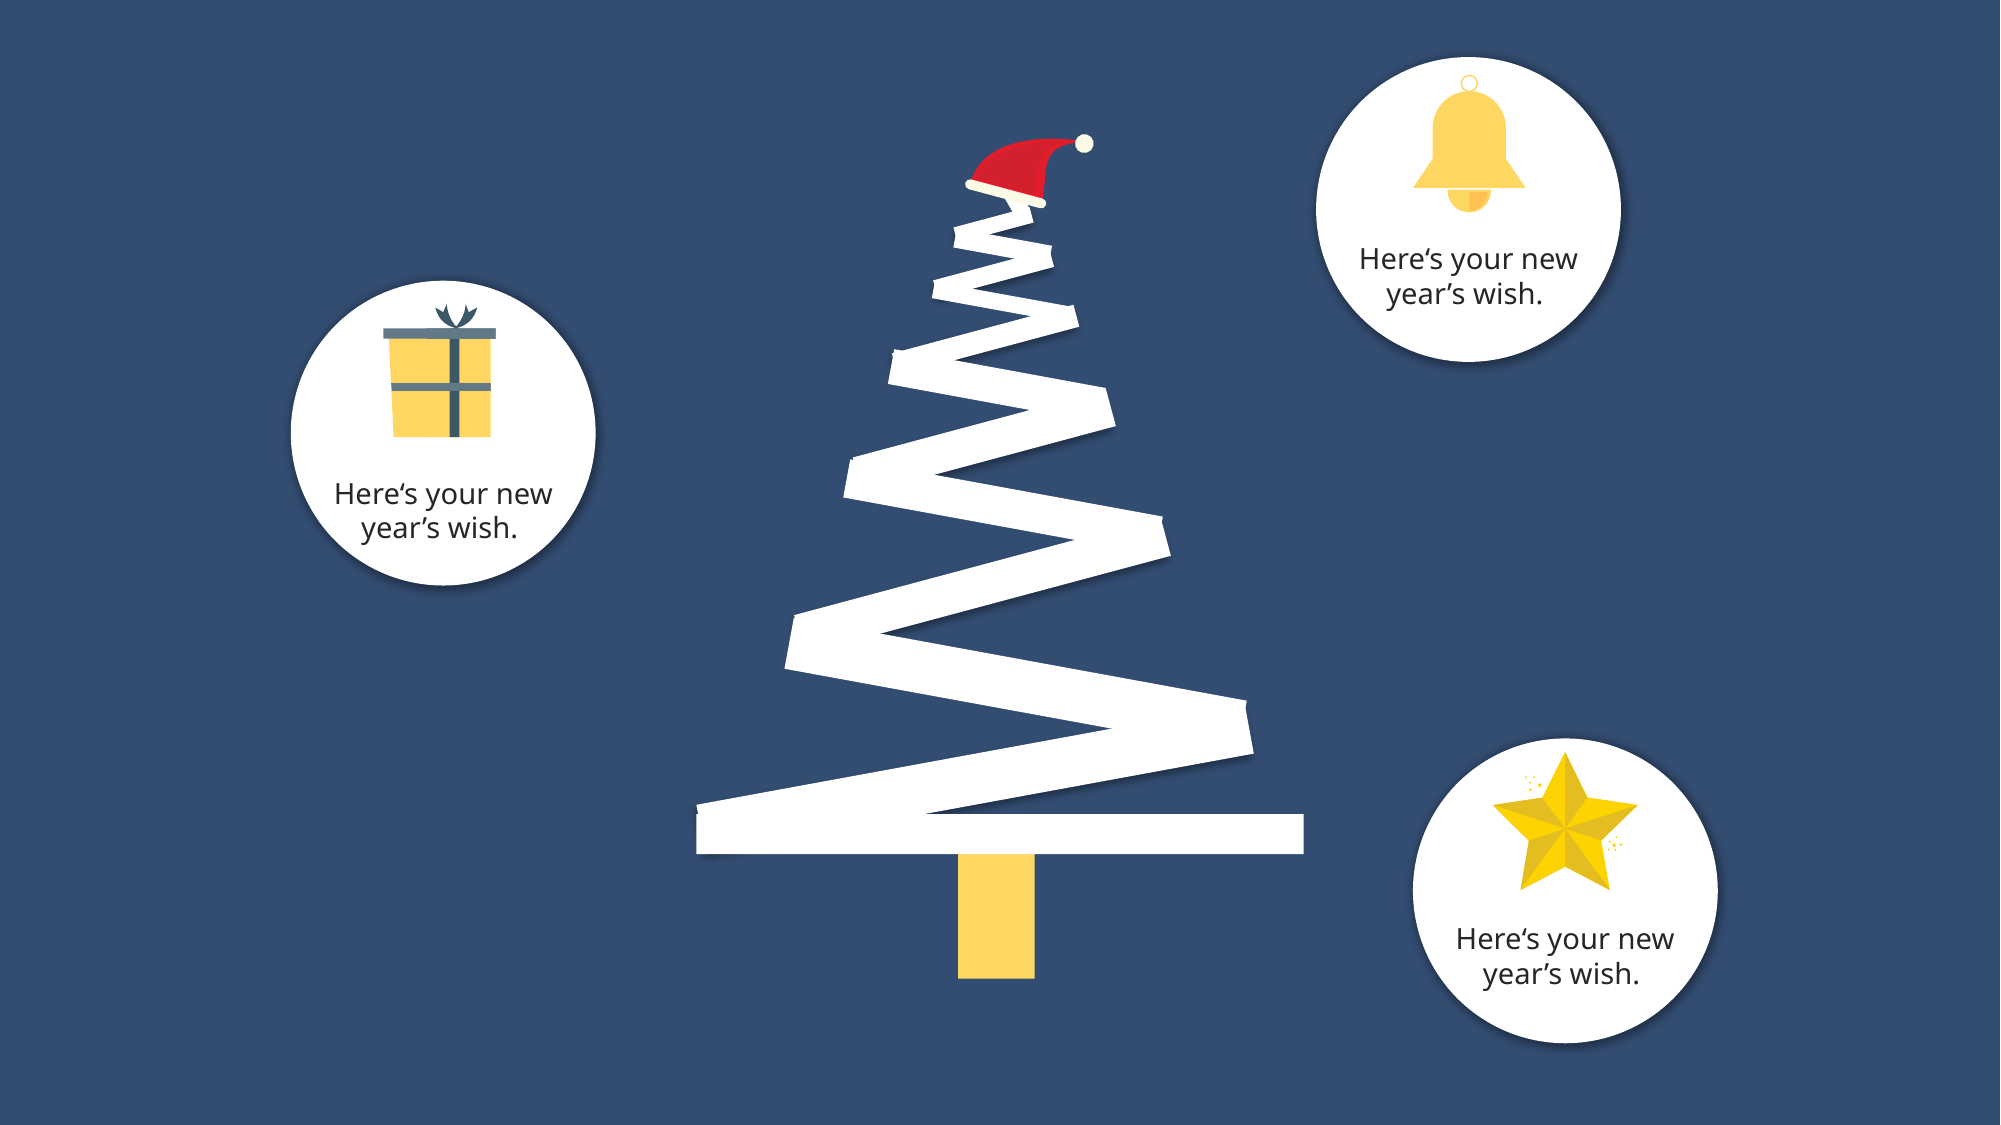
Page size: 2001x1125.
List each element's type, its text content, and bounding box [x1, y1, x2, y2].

text_box Here‘s your new year’s wish. [1305, 233, 1632, 318]
text_box Here‘s your new year’s wish. [1401, 913, 1729, 998]
text_box [289, 279, 597, 467]
text_box Here‘s your new year’s wish. [280, 467, 607, 553]
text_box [696, 120, 1304, 979]
text_box [1360, 318, 1578, 363]
text_box [1315, 56, 1622, 233]
text_box [1411, 756, 1719, 913]
text_box [1455, 998, 1676, 1045]
text_box [0, 0, 2000, 1125]
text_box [1492, 751, 1639, 890]
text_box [1412, 74, 1526, 213]
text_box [383, 303, 496, 438]
text_box [347, 553, 539, 587]
text_box [1502, 737, 1629, 751]
